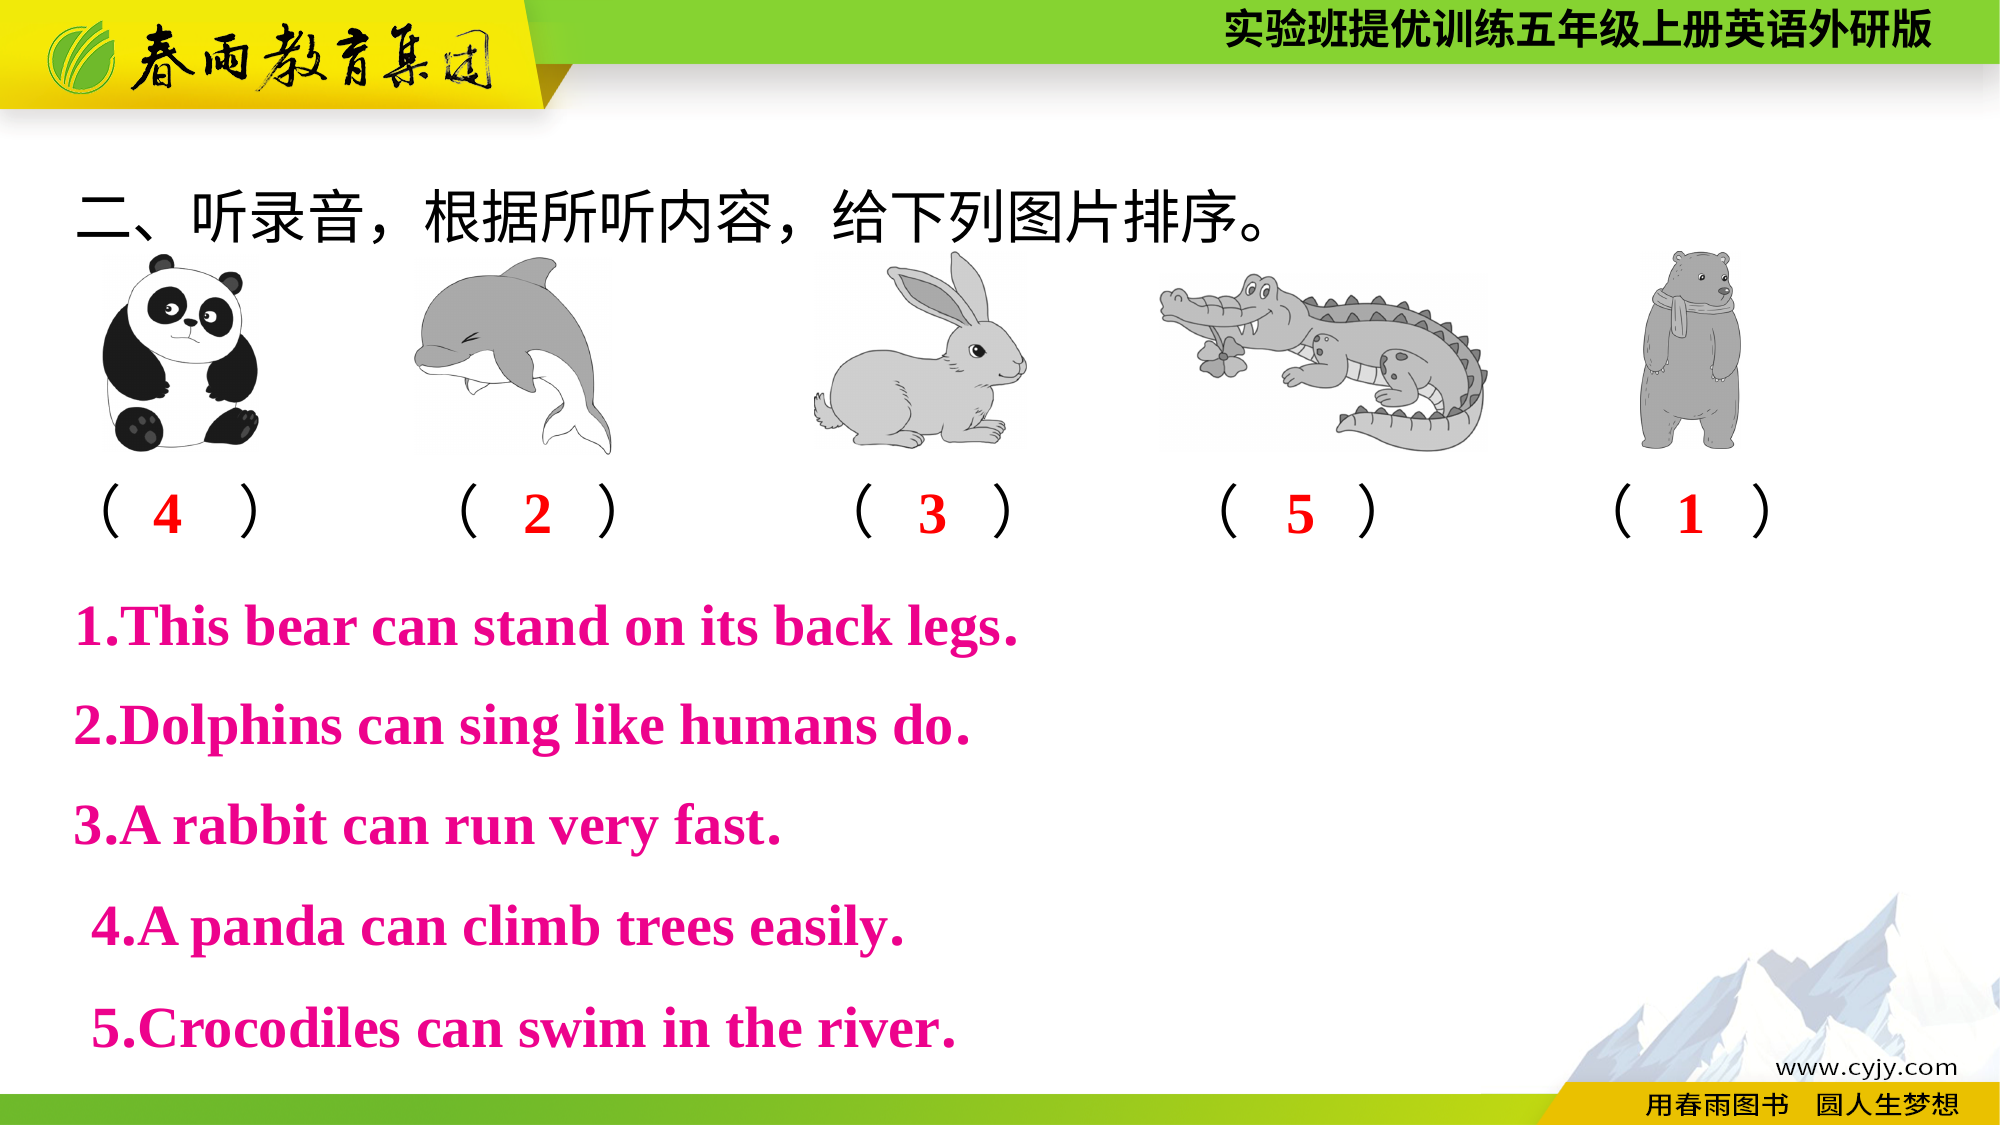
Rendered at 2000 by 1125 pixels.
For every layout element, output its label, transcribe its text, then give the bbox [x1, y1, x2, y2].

text_box 4.A panda can climb trees easily. [76, 844, 921, 946]
text_box （ ） [568, 468, 670, 544]
text_box （ ） [49, 468, 138, 553]
text_box 3.A rabbit can run very fast. [59, 744, 837, 864]
text_box 2.Dolphins can sing like humans do. [59, 643, 1027, 764]
text_box 1 [1661, 468, 1721, 553]
text_box 4 [138, 468, 198, 553]
list 二、听录音，根据所听内容，给下列图片排序。 [59, 137, 1944, 245]
text_box 5 [1271, 468, 1331, 553]
text_box （ ） [1721, 468, 1824, 553]
text_box （ ） [1331, 468, 1430, 553]
text_box （ ） [1167, 468, 1271, 553]
text_box （ ） [963, 468, 1065, 544]
text_box （ ） [801, 468, 903, 544]
text_box 1.This bear can stand on its back legs. [59, 544, 1200, 665]
text_box （ ） [1560, 468, 1661, 553]
text_box （ ） [198, 468, 312, 544]
text_box 3 [903, 468, 963, 553]
text_box 5.Crocodiles can swim in the river. [76, 946, 973, 1067]
text_box （ ） [406, 468, 508, 544]
text_box 2 [508, 468, 568, 553]
picture [0, 0, 2000, 1125]
